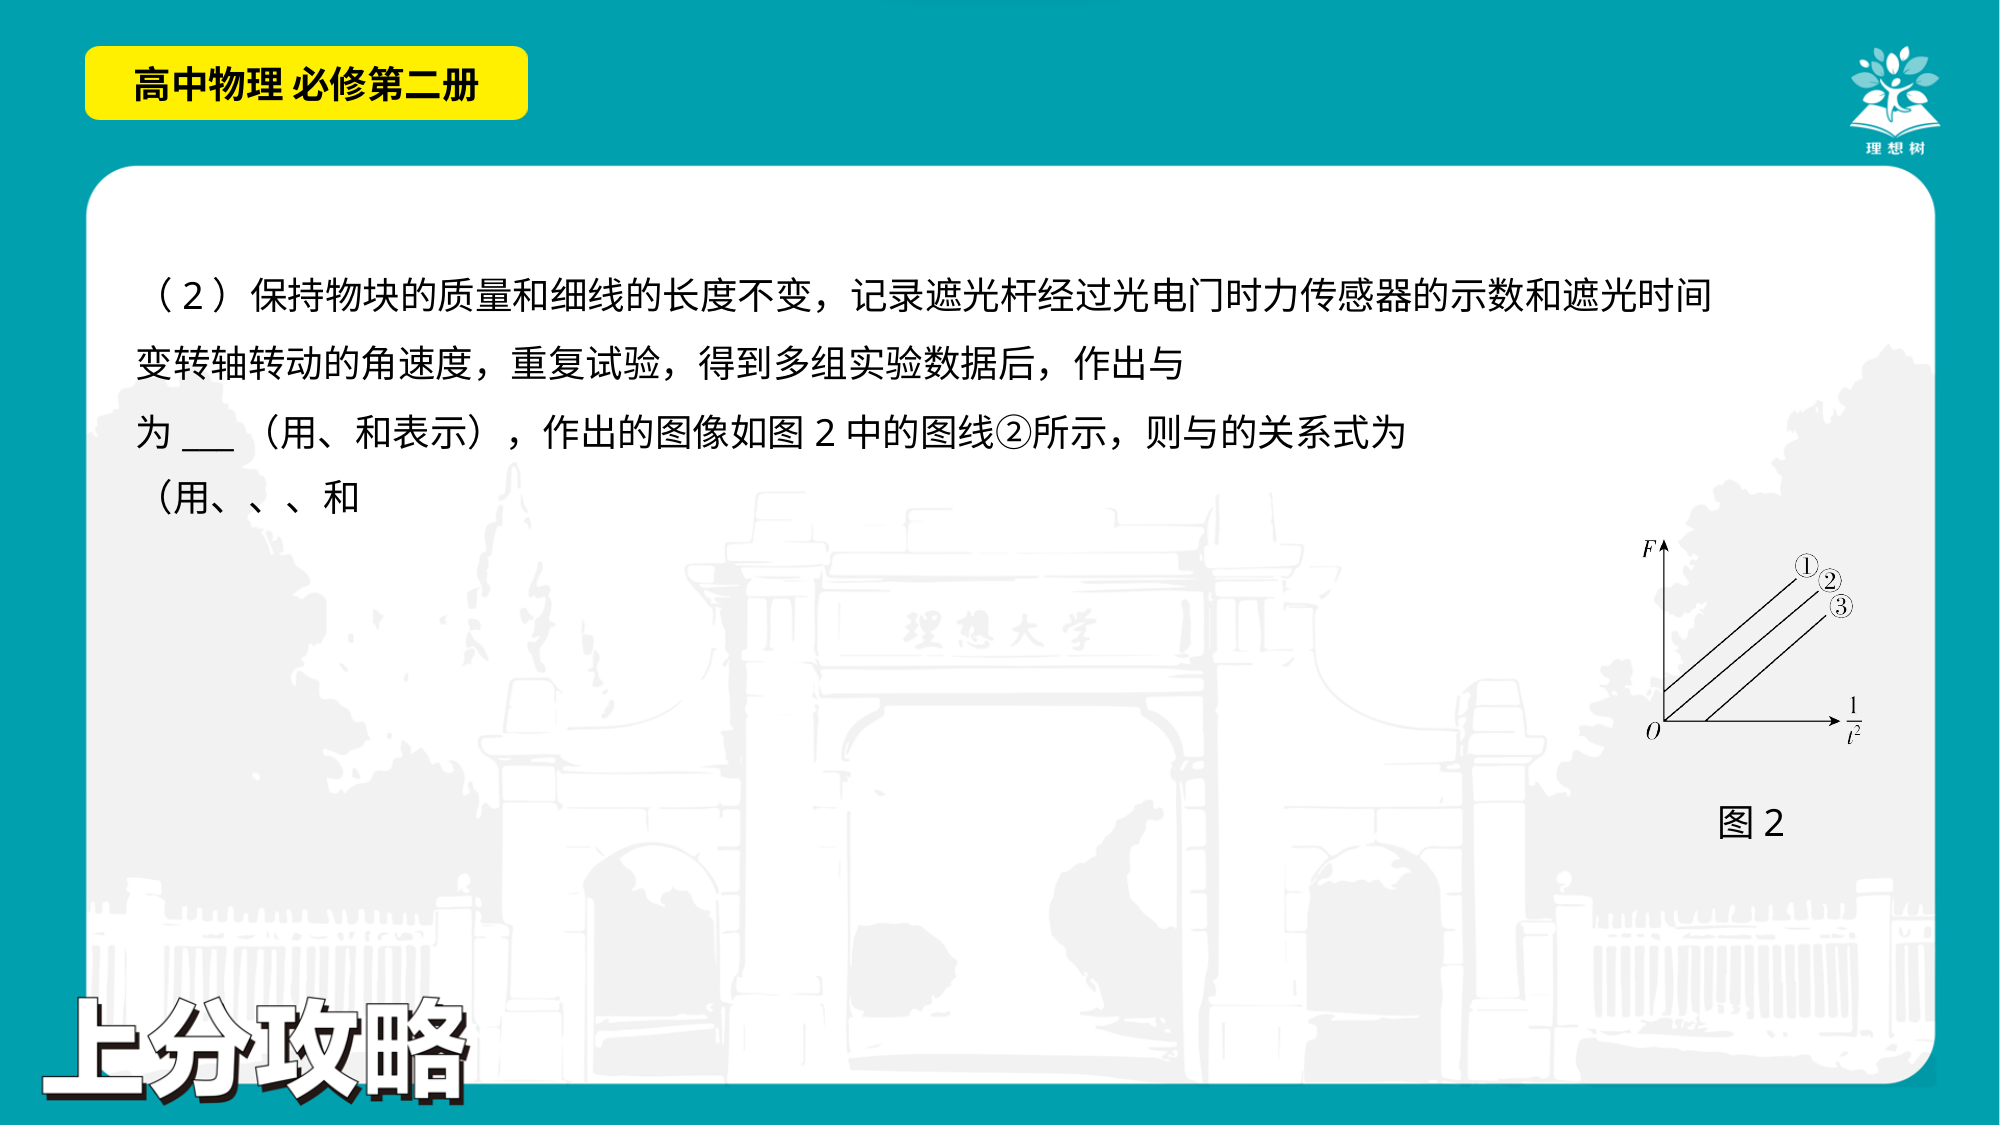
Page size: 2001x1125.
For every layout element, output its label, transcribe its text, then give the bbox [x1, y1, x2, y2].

text_box 图2 [1717, 779, 1786, 906]
picture [0, 0, 2000, 1125]
